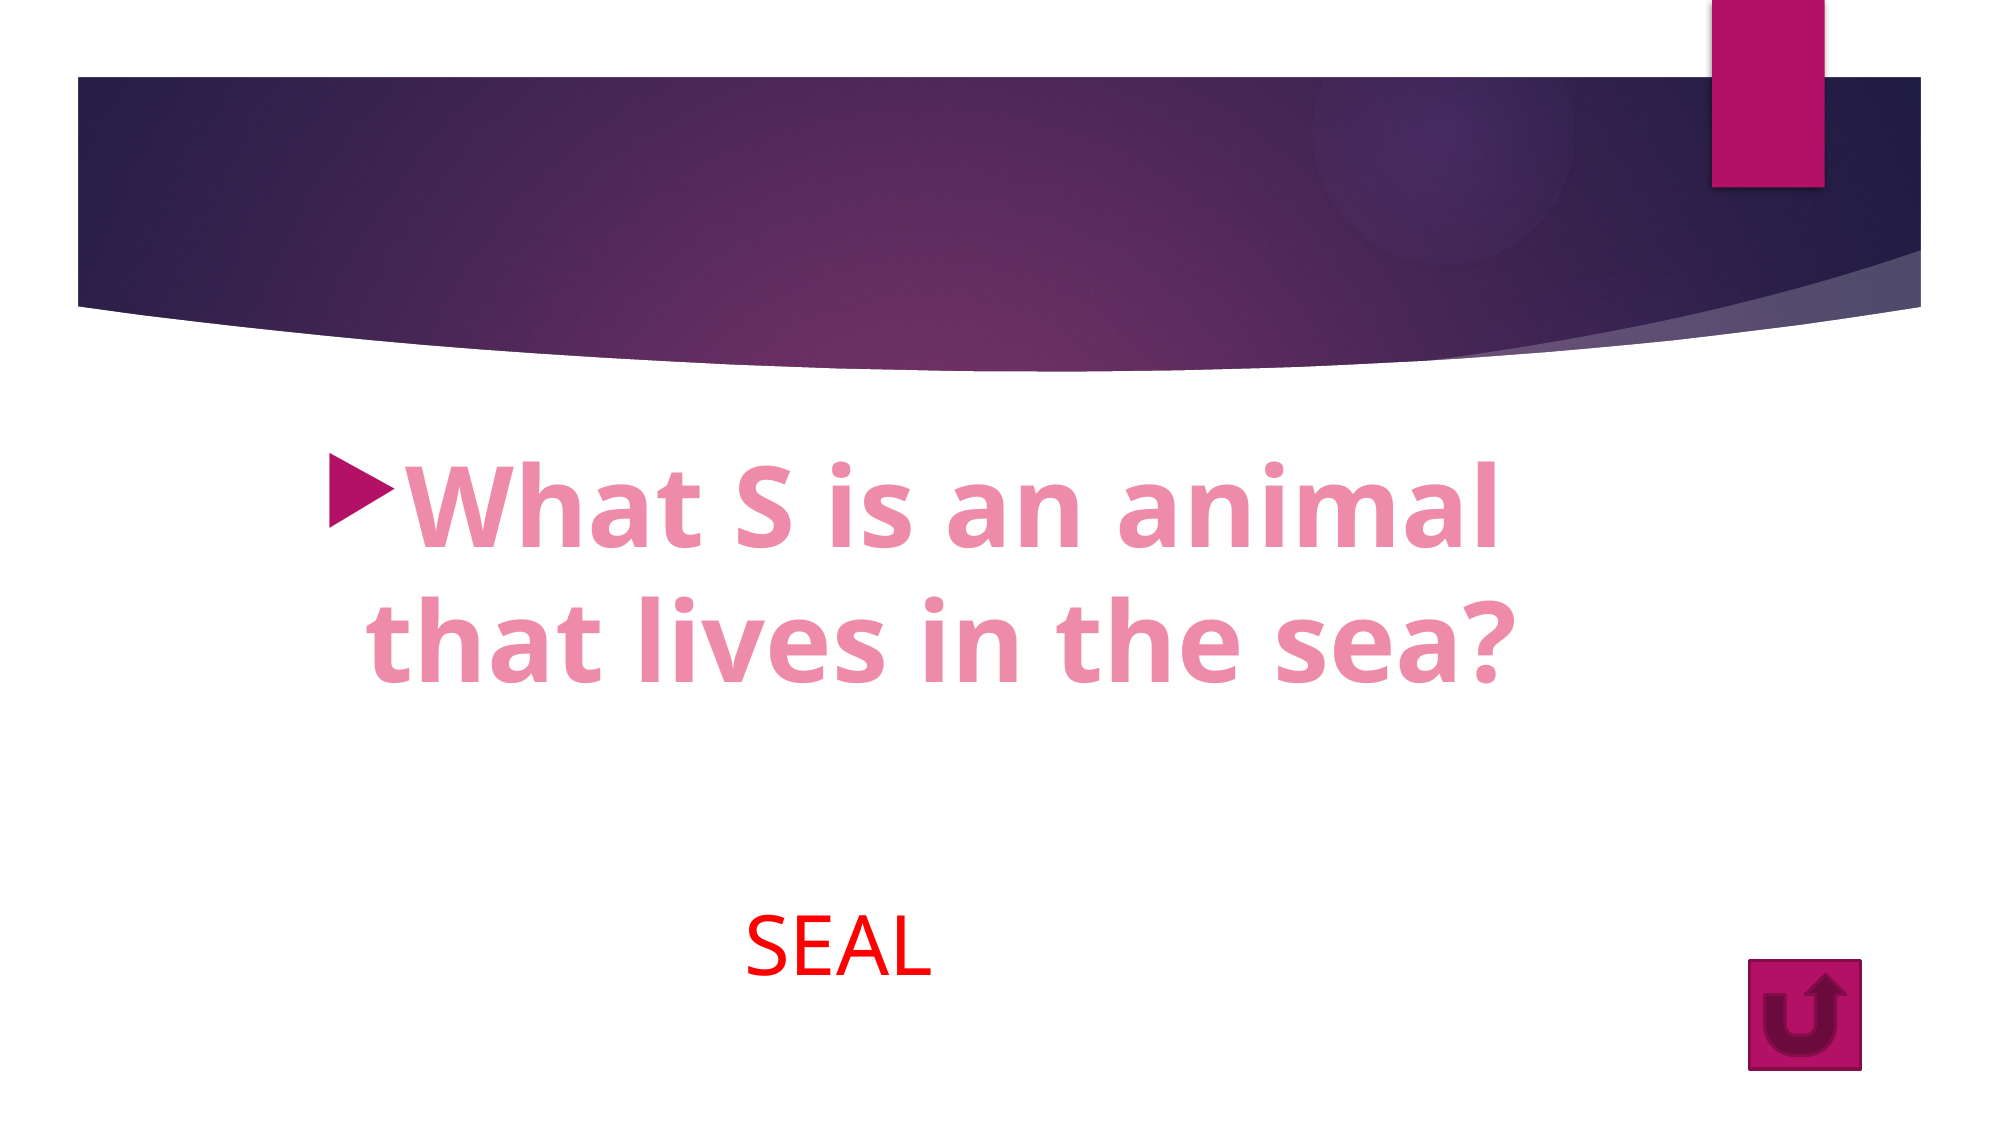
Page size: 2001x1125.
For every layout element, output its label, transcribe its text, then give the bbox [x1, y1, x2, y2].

list What S is an animal that lives in the sea? [189, 427, 1638, 988]
text_box [1748, 959, 1862, 1071]
text_box SEAL [729, 884, 1204, 1000]
